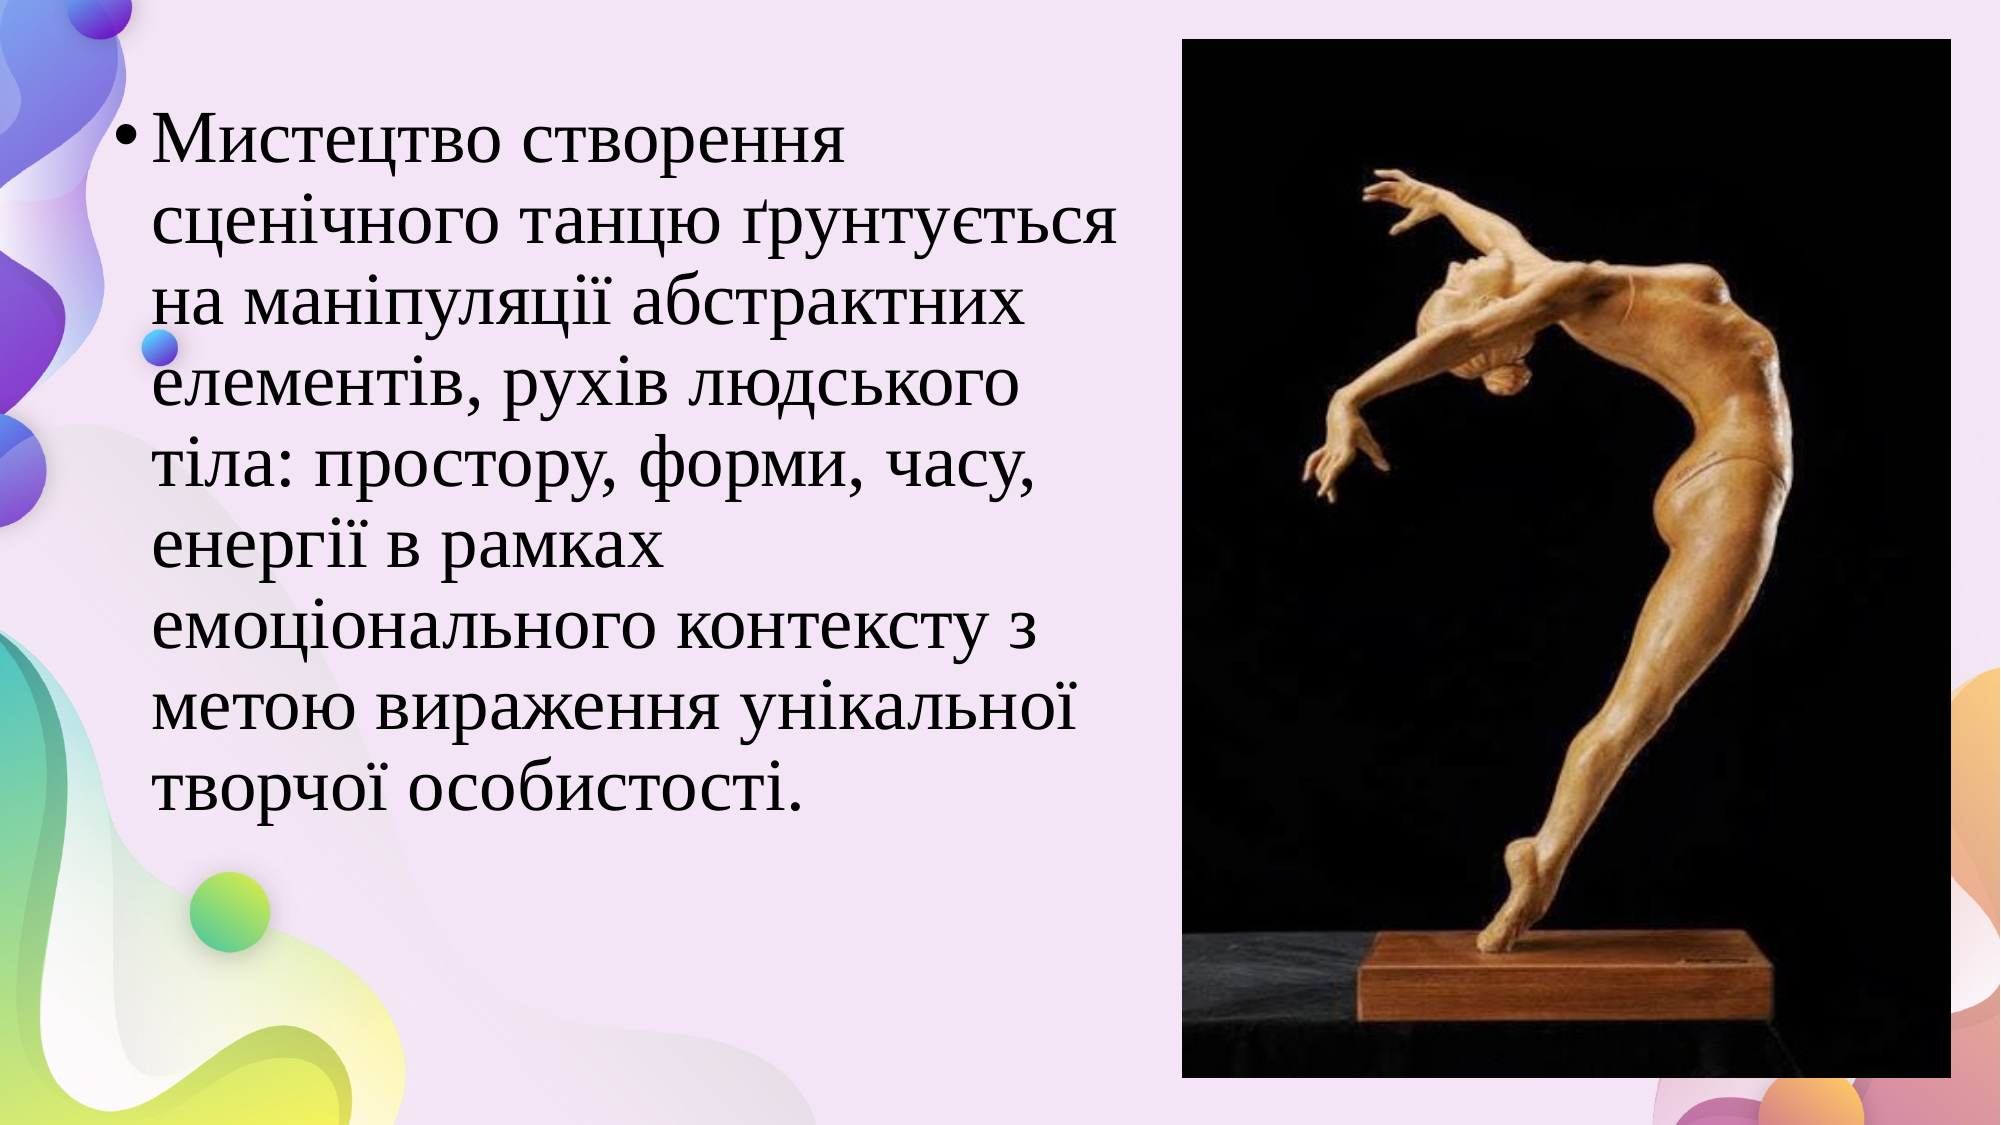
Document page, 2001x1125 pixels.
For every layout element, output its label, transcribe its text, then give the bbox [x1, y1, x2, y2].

list Мистецтво створення сценічного танцю ґрунтується на маніпуляції абстрактних елементів, рухів людського тіла: простору, форми, часу, енергії в рамках емоціонального контексту з метою вираження унікальної творчої особистості. [99, 90, 1164, 1014]
picture [0, 0, 2000, 1125]
